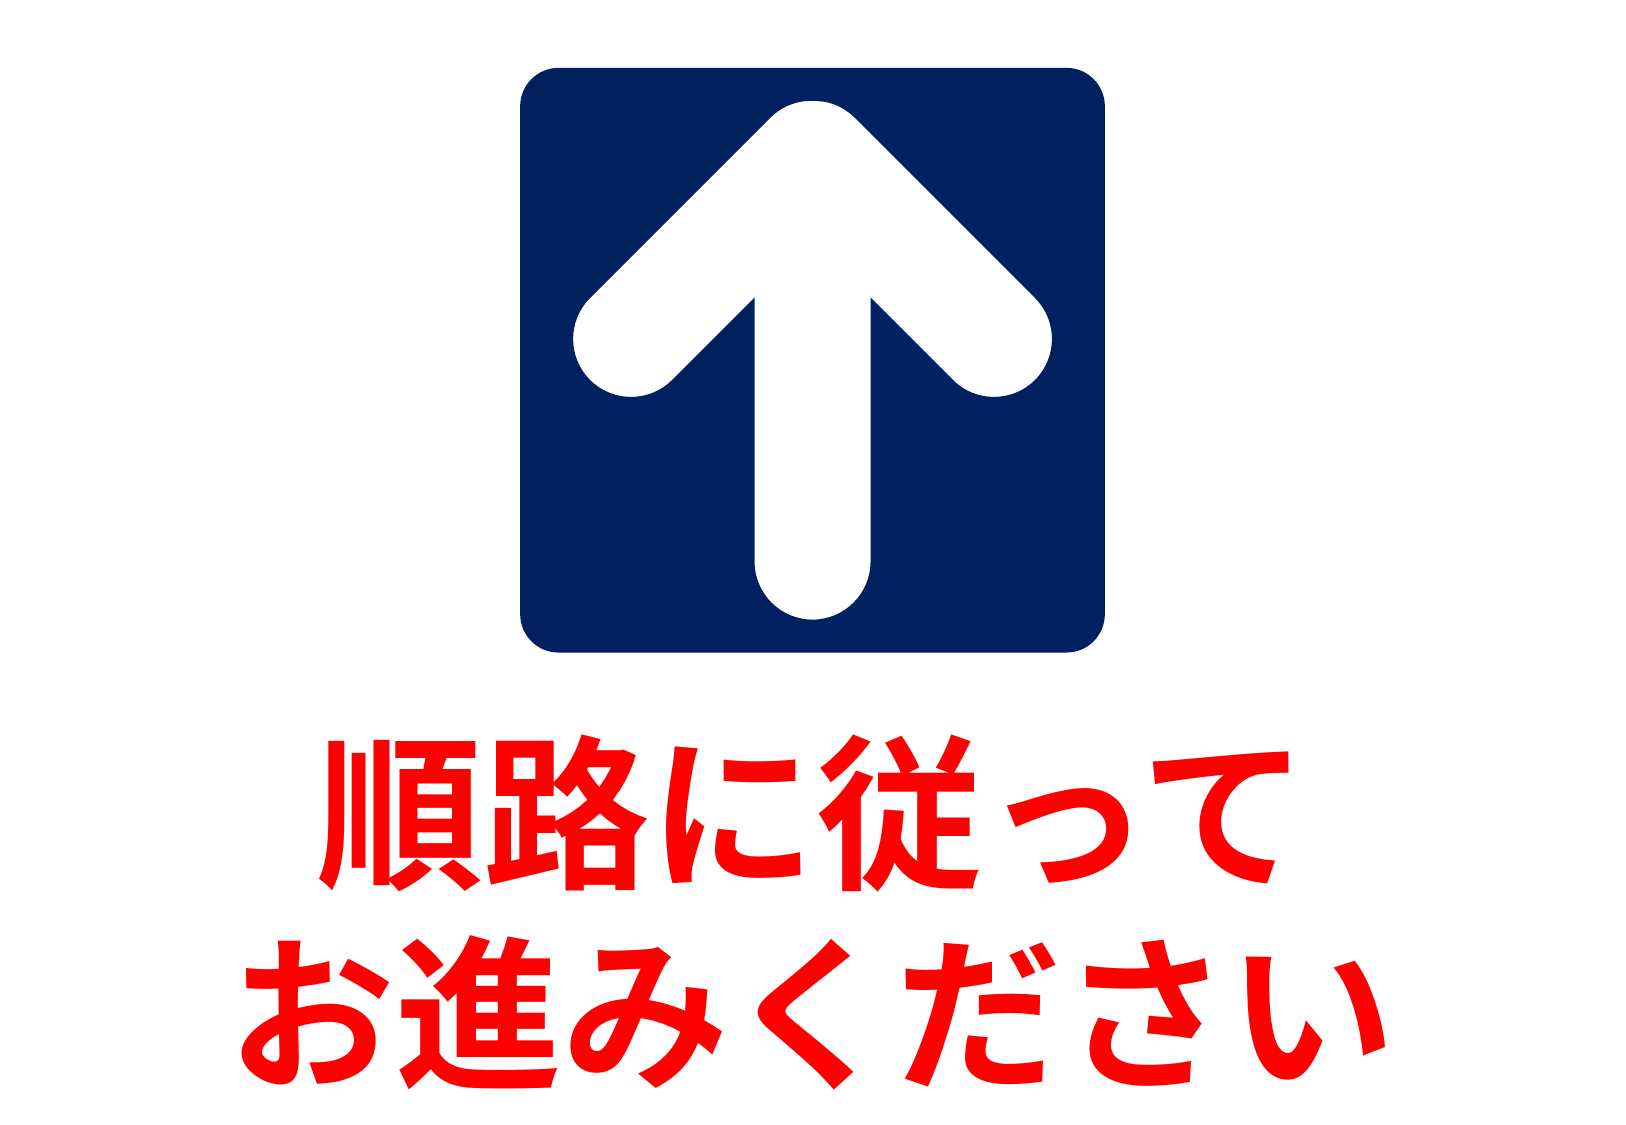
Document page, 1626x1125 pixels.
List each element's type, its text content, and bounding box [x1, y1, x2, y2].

text_box [518, 65, 1107, 655]
text_box 順路に従って お進みください [214, 702, 1411, 1118]
